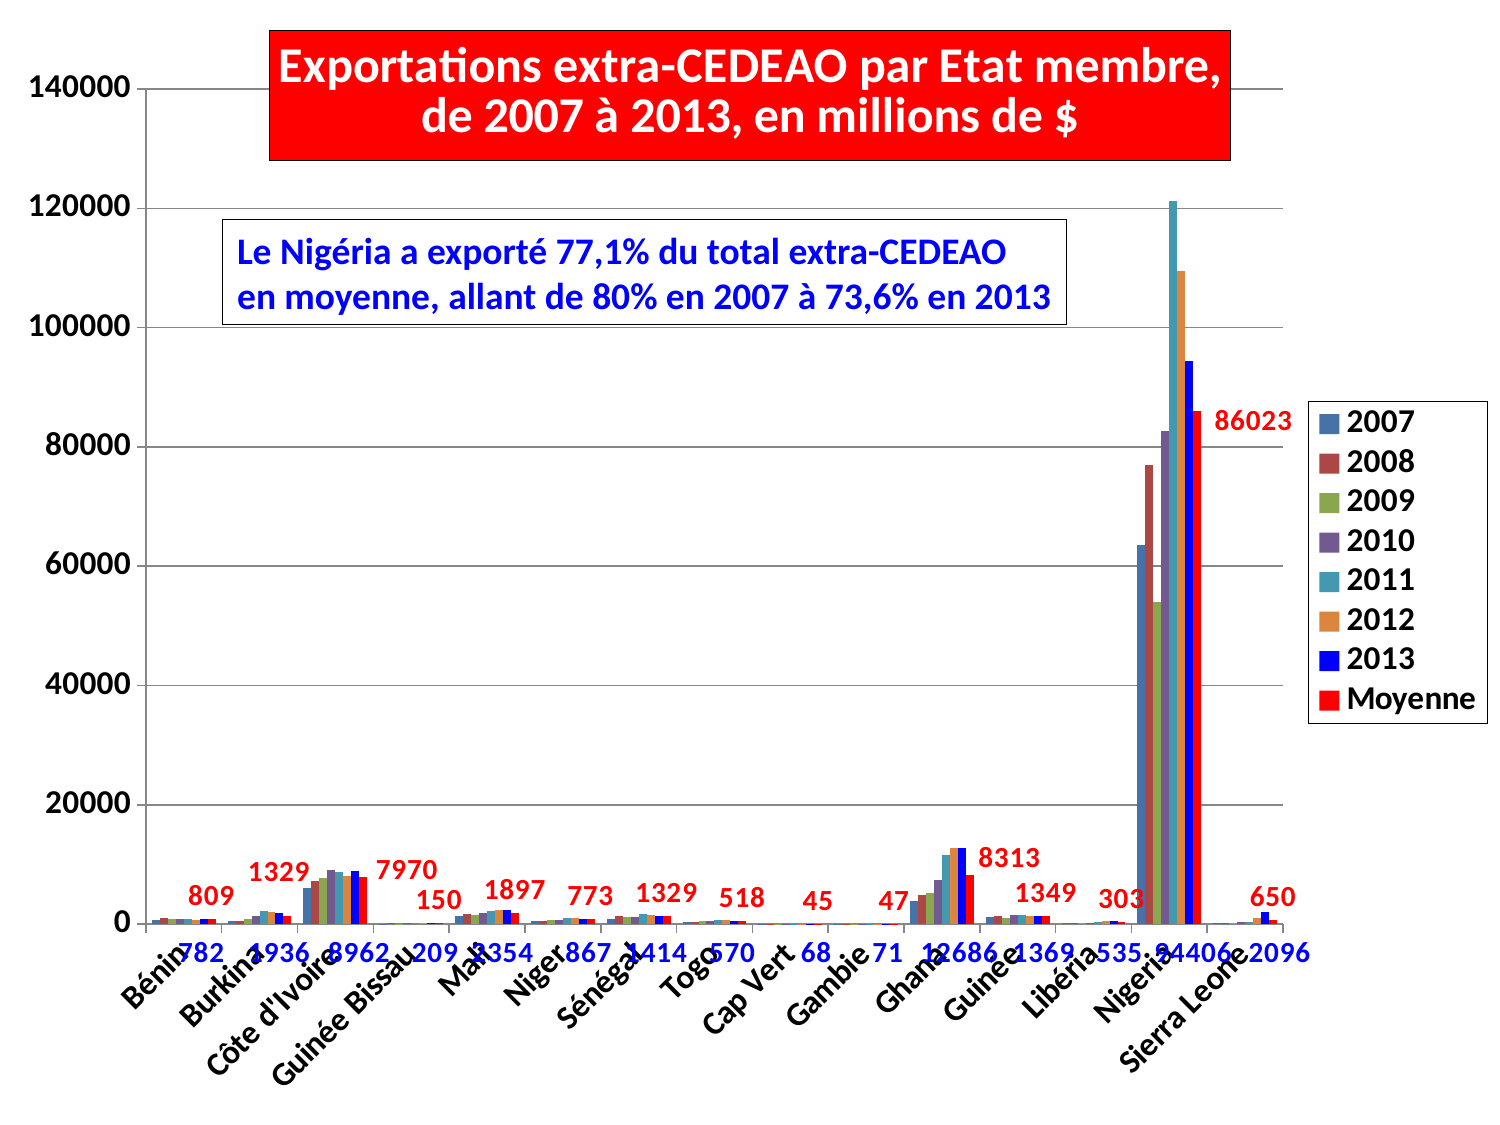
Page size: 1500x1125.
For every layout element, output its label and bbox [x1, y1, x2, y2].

chart [0, 0, 1500, 1125]
